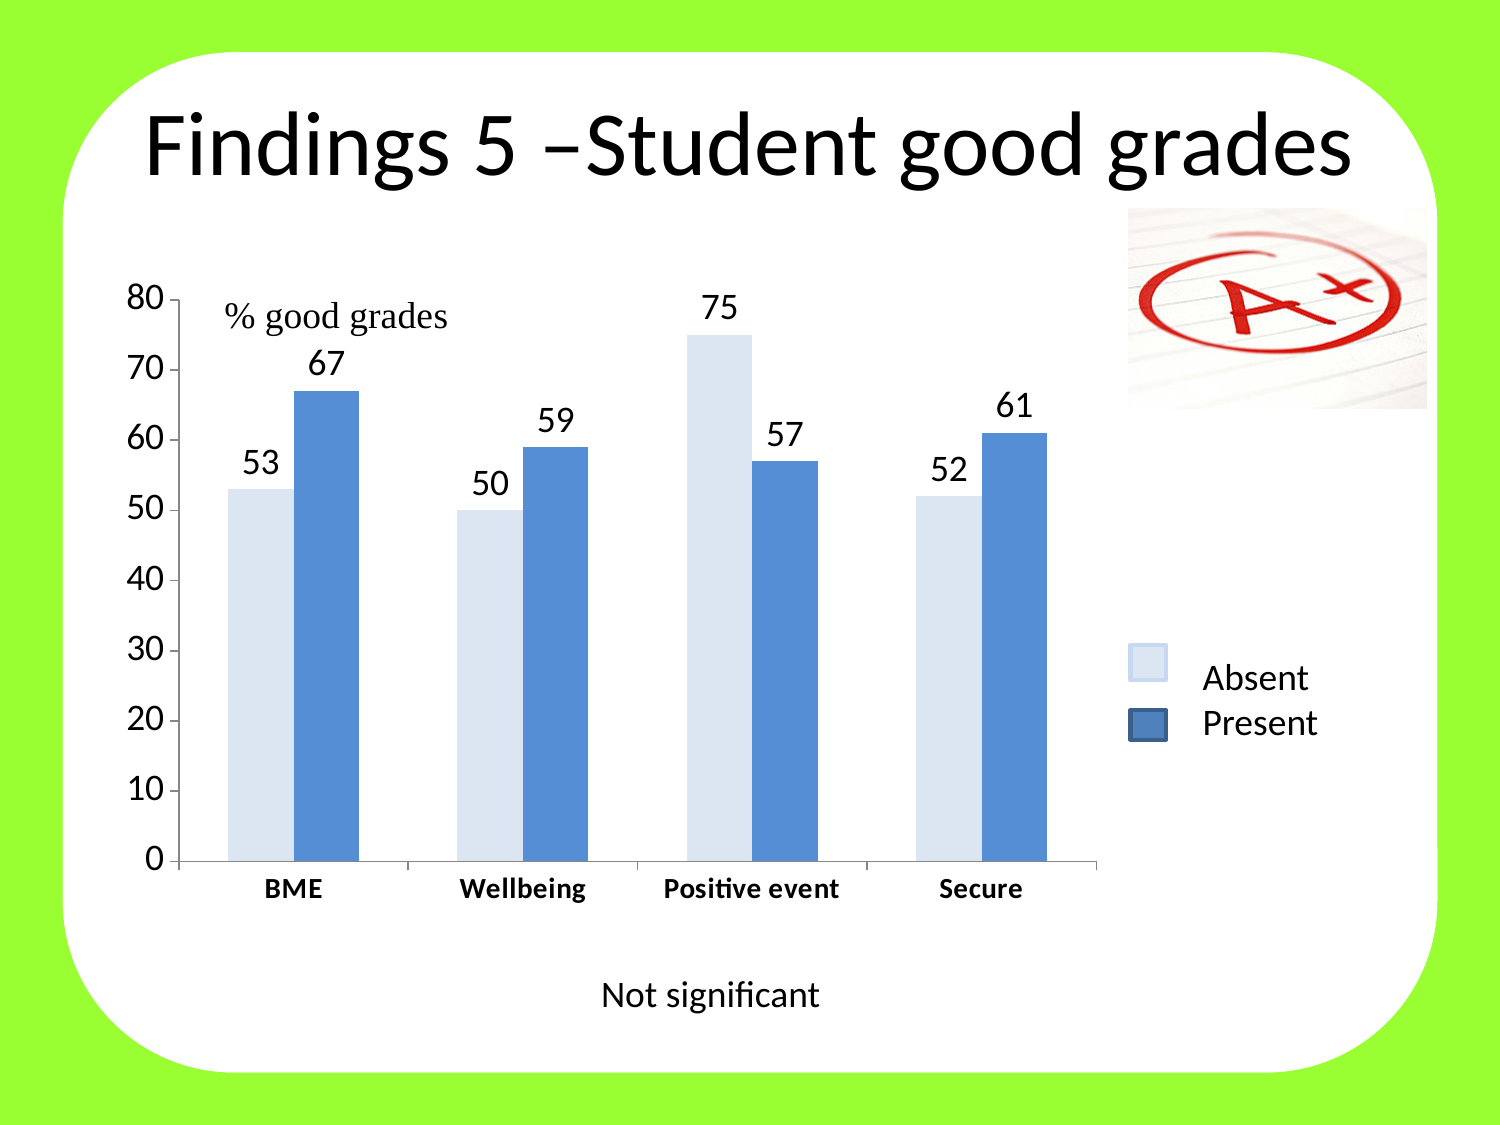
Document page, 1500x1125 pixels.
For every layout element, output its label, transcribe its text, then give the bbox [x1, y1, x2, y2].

chart [74, 262, 1247, 929]
text_box Absent Present [1251, 645, 1334, 795]
text_box Not significant [586, 962, 836, 1023]
picture [1127, 207, 1428, 409]
title Findings 5 –Student good grades [75, 45, 1425, 233]
